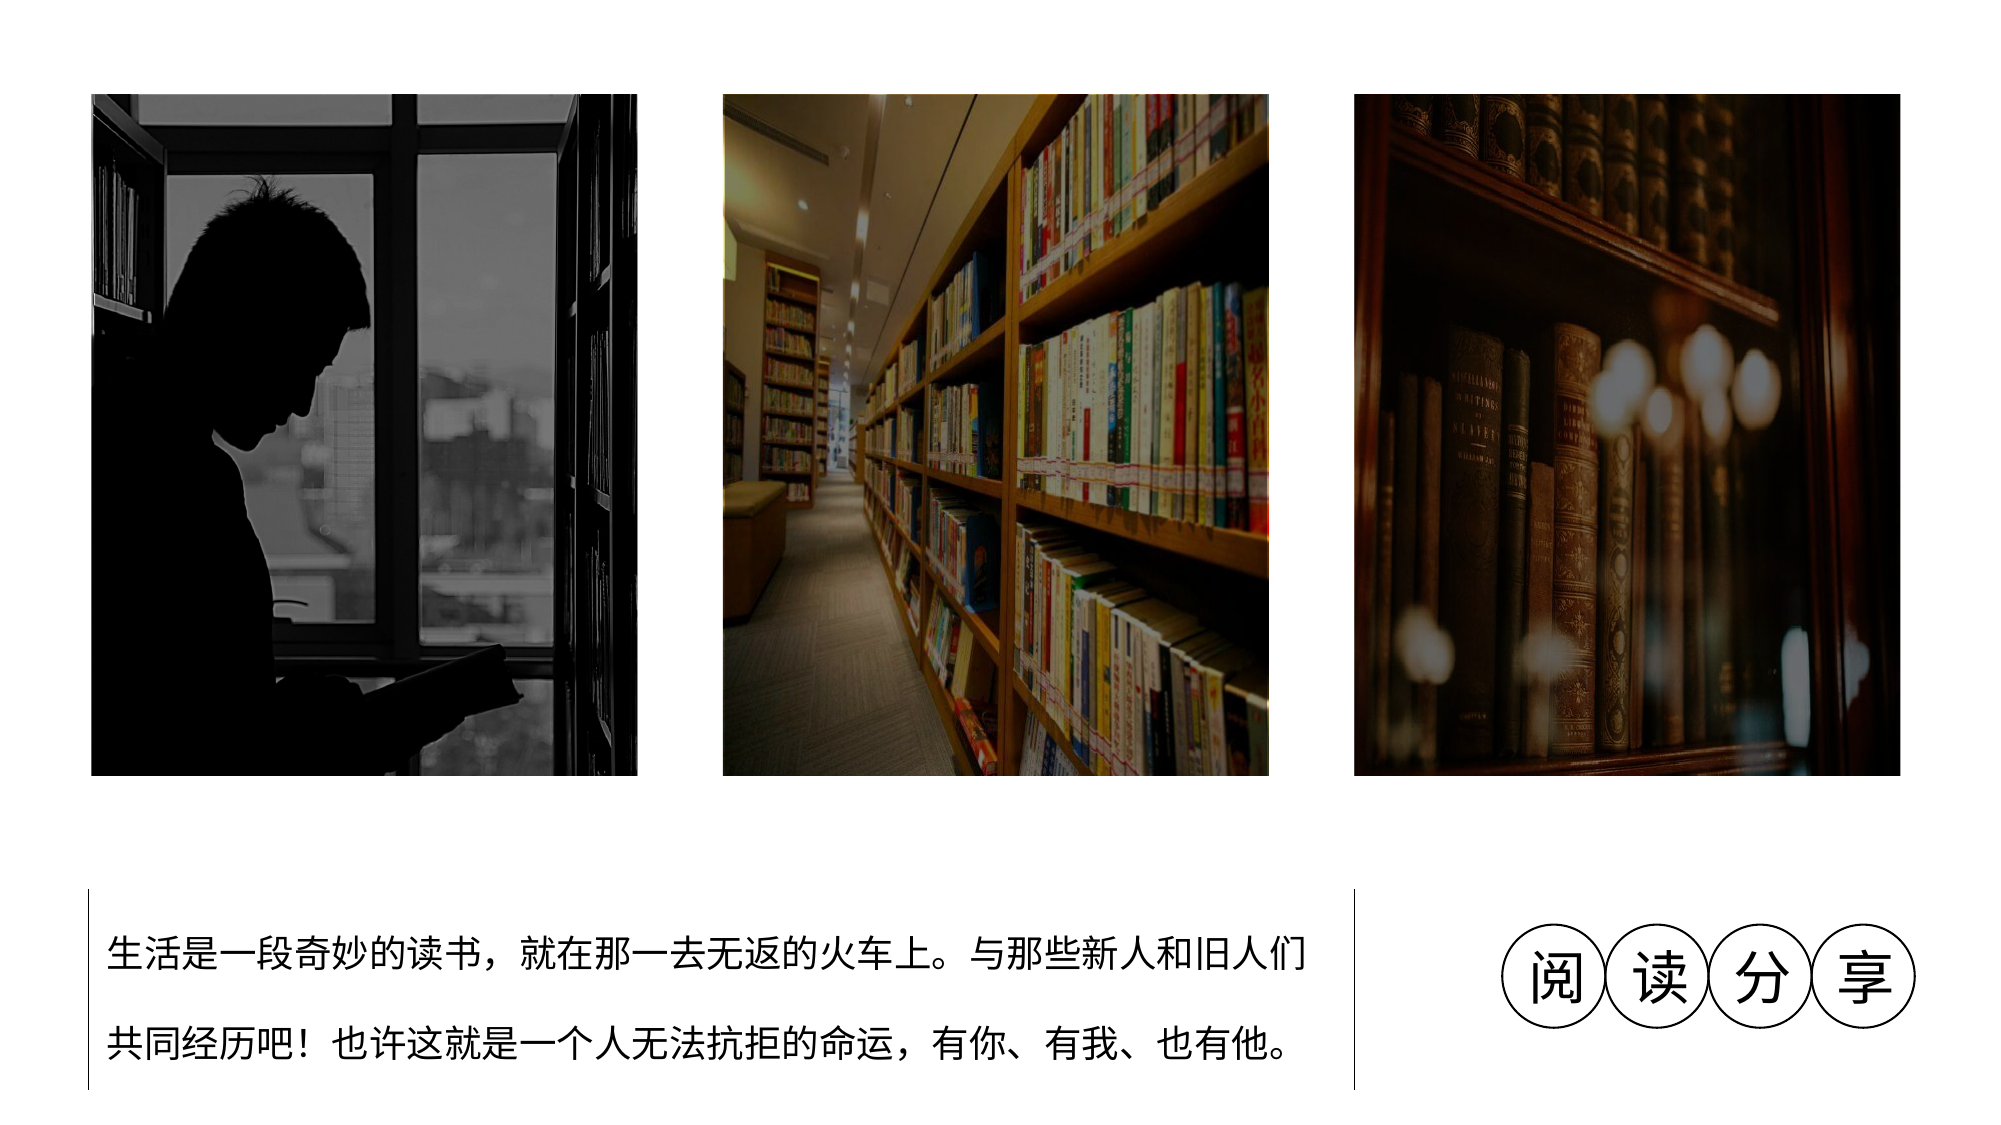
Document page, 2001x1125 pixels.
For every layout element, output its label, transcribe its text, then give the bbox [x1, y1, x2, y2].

text_box 生活是一段奇妙的读书，就在那一去无返的火车上。与那些新人和旧人们共同经历吧！也许这就是一个人无法抗拒的命运，有你、有我、也有他。 [91, 877, 1330, 1073]
text_box [724, 93, 1268, 777]
text_box [94, 93, 638, 777]
text_box [90, 93, 94, 777]
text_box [1502, 924, 1915, 1028]
text_box [1353, 93, 1898, 777]
